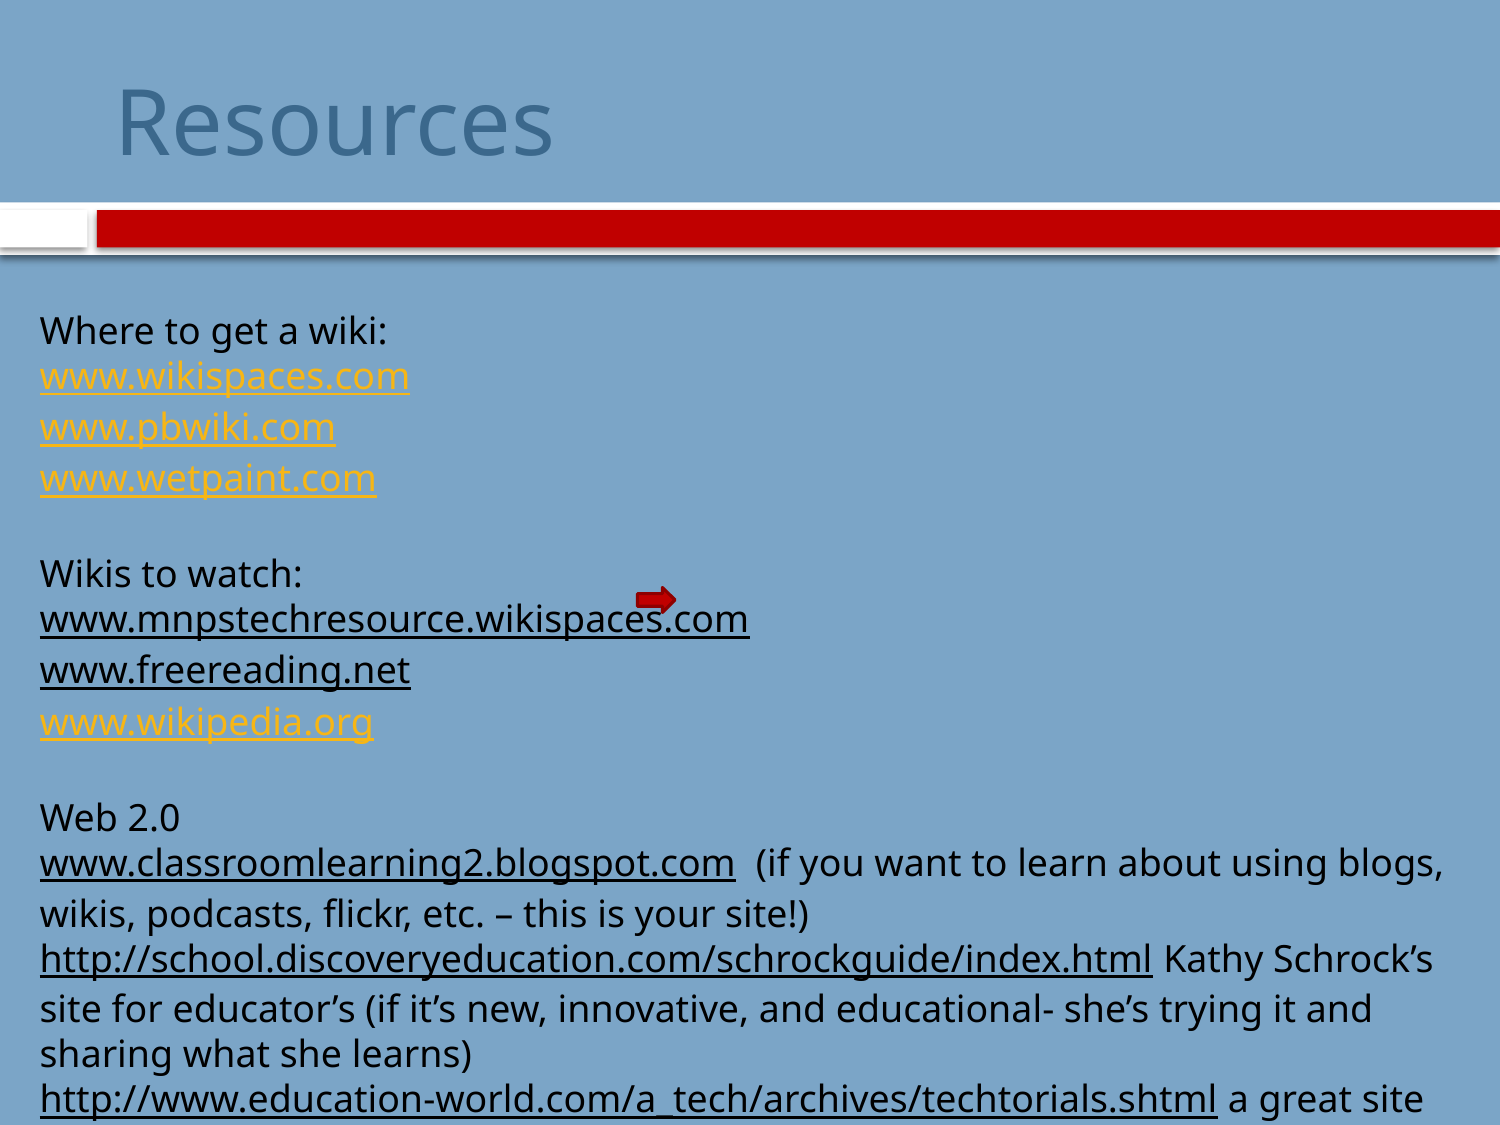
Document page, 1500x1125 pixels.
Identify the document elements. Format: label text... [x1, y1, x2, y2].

text_box Where to get a wiki: www.wikispaces.com www.pbwiki.com www.wetpaint.com Wikis to watch: www.mnpstechresource.wikispaces.com www.freereading.net www.wikipedia.org Web 2.0 www.classroomlearning2.blogspot.com (if you want to learn about using blogs, wikis, podcasts, flickr, etc. – this is your site!) http://school.discoveryeducation.com/schrockguide/index.html Kathy Schrock’s site for educator’s (if it’s new, innovative, and educational- she’s trying it and sharing what she learns) http://www.education-world.com/a_tech/archives/techtorials.shtml a great site to help use technology in the classroom, from Word basics to Skype. [24, 299, 1463, 1125]
text_box [635, 586, 677, 614]
title Resources [99, 37, 1438, 200]
